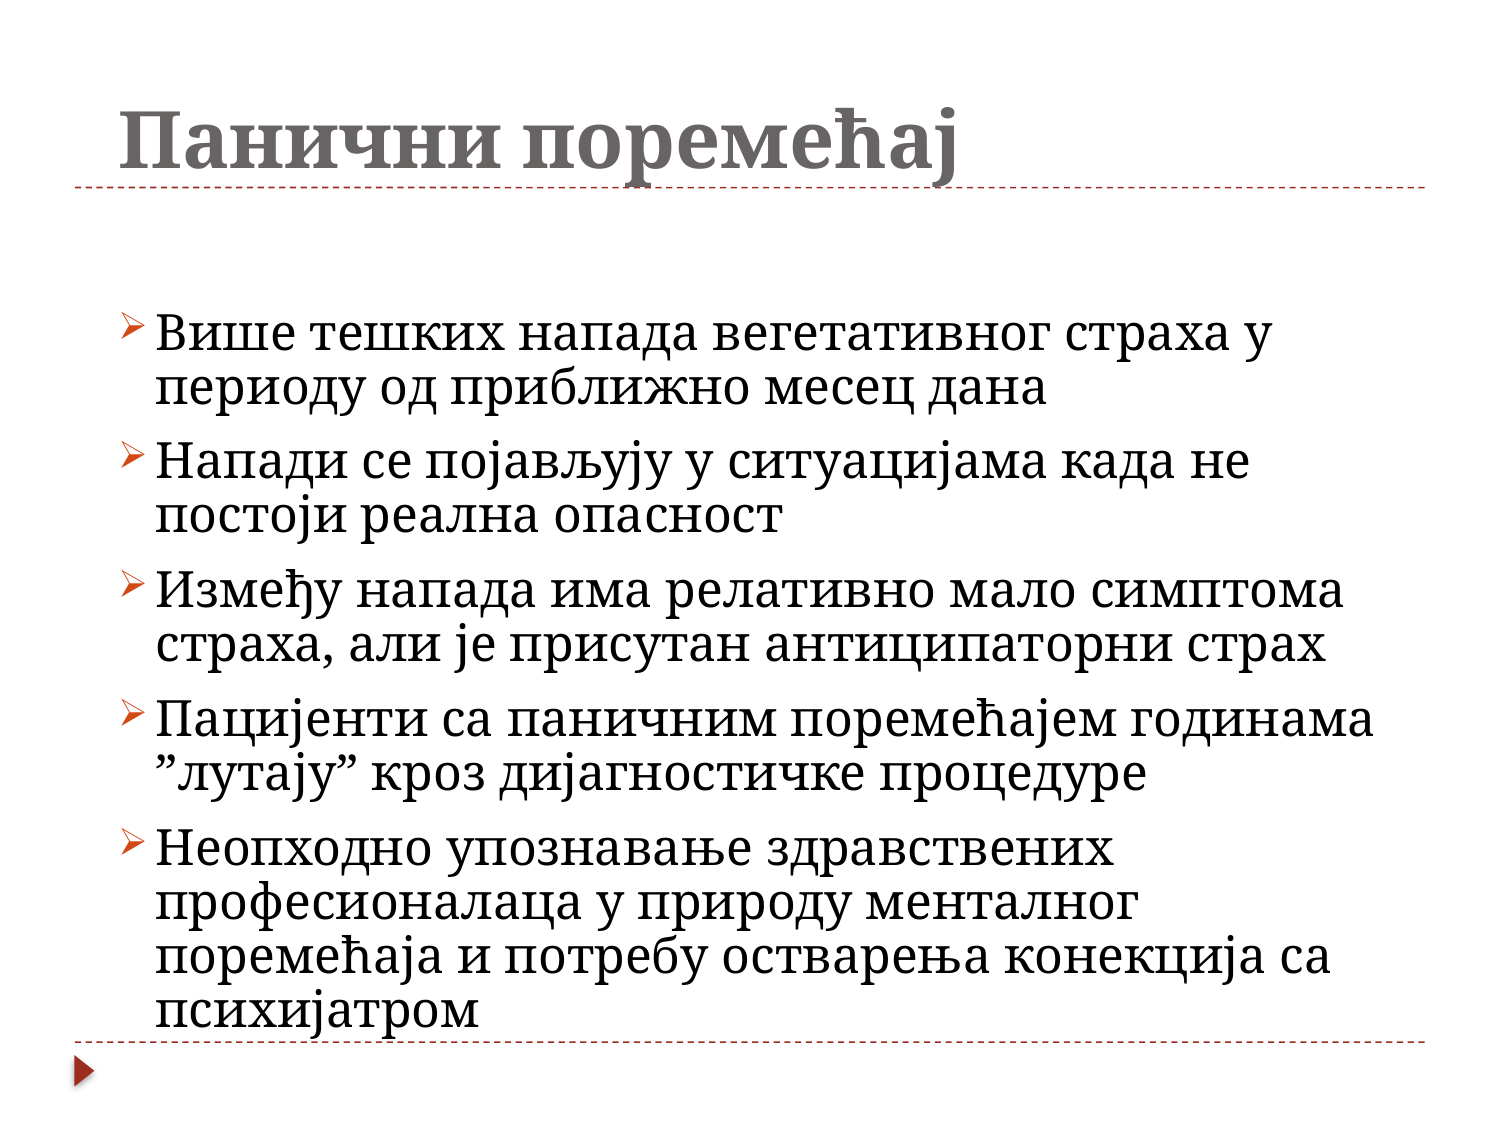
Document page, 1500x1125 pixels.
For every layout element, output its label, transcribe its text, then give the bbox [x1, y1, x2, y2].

list Више тешких напада вегетативног страха у периоду од приближно месец дана Напади се појављују у ситуацијама када не постоји реална опасност Између напада има релативно мало симптома страха, али је присутан антиципаторни страх Пацијенти са паничним поремећајем годинама ”лутају” кроз дијагностичке процедуре Неопходно упознавање здравствених професионалаца у природу менталног поремећаја и потребу остварења конекција са психијатром [102, 299, 1398, 1014]
title Панични поремећај [102, 59, 1398, 226]
